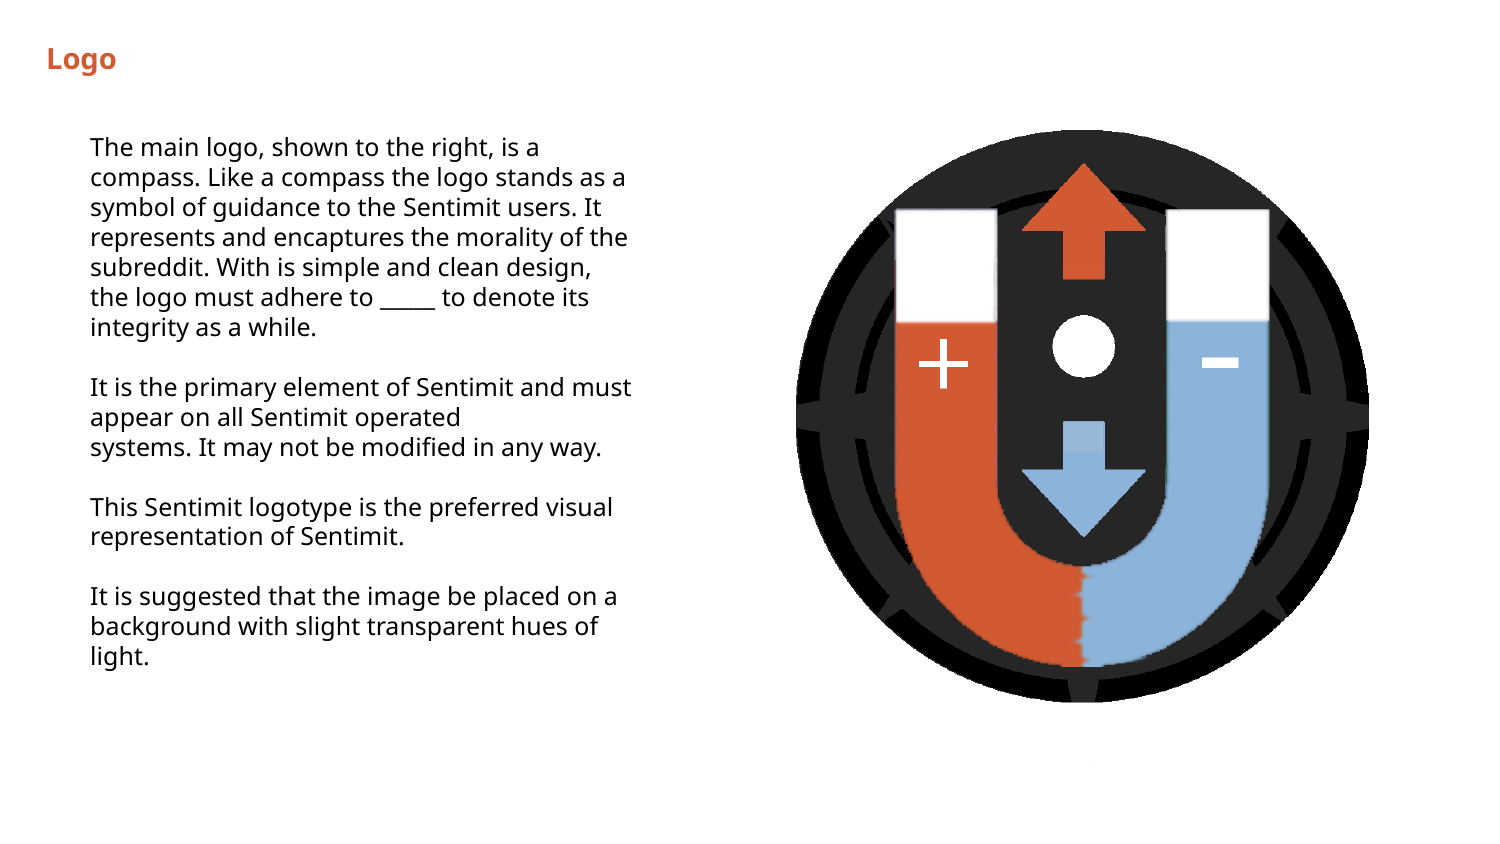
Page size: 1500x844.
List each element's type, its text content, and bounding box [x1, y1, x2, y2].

picture [672, 24, 1467, 819]
text_box Logo [31, 25, 200, 81]
text_box The main logo, shown to the right, is a compass. Like a compass the logo stands as a symbol of guidance to the Sentimit users. It represents and encaptures the morality of the subreddit. With is simple and clean design, the logo must adhere to _____ to denote its integrity as a while. It is the primary element of Sentimit and must appear on all Sentimit operated systems. It may not be modified in any way. This Sentimit logotype is the preferred visual representation of Sentimit. It is suggested that the image be placed on a background with slight transparent hues of light. [75, 116, 648, 804]
